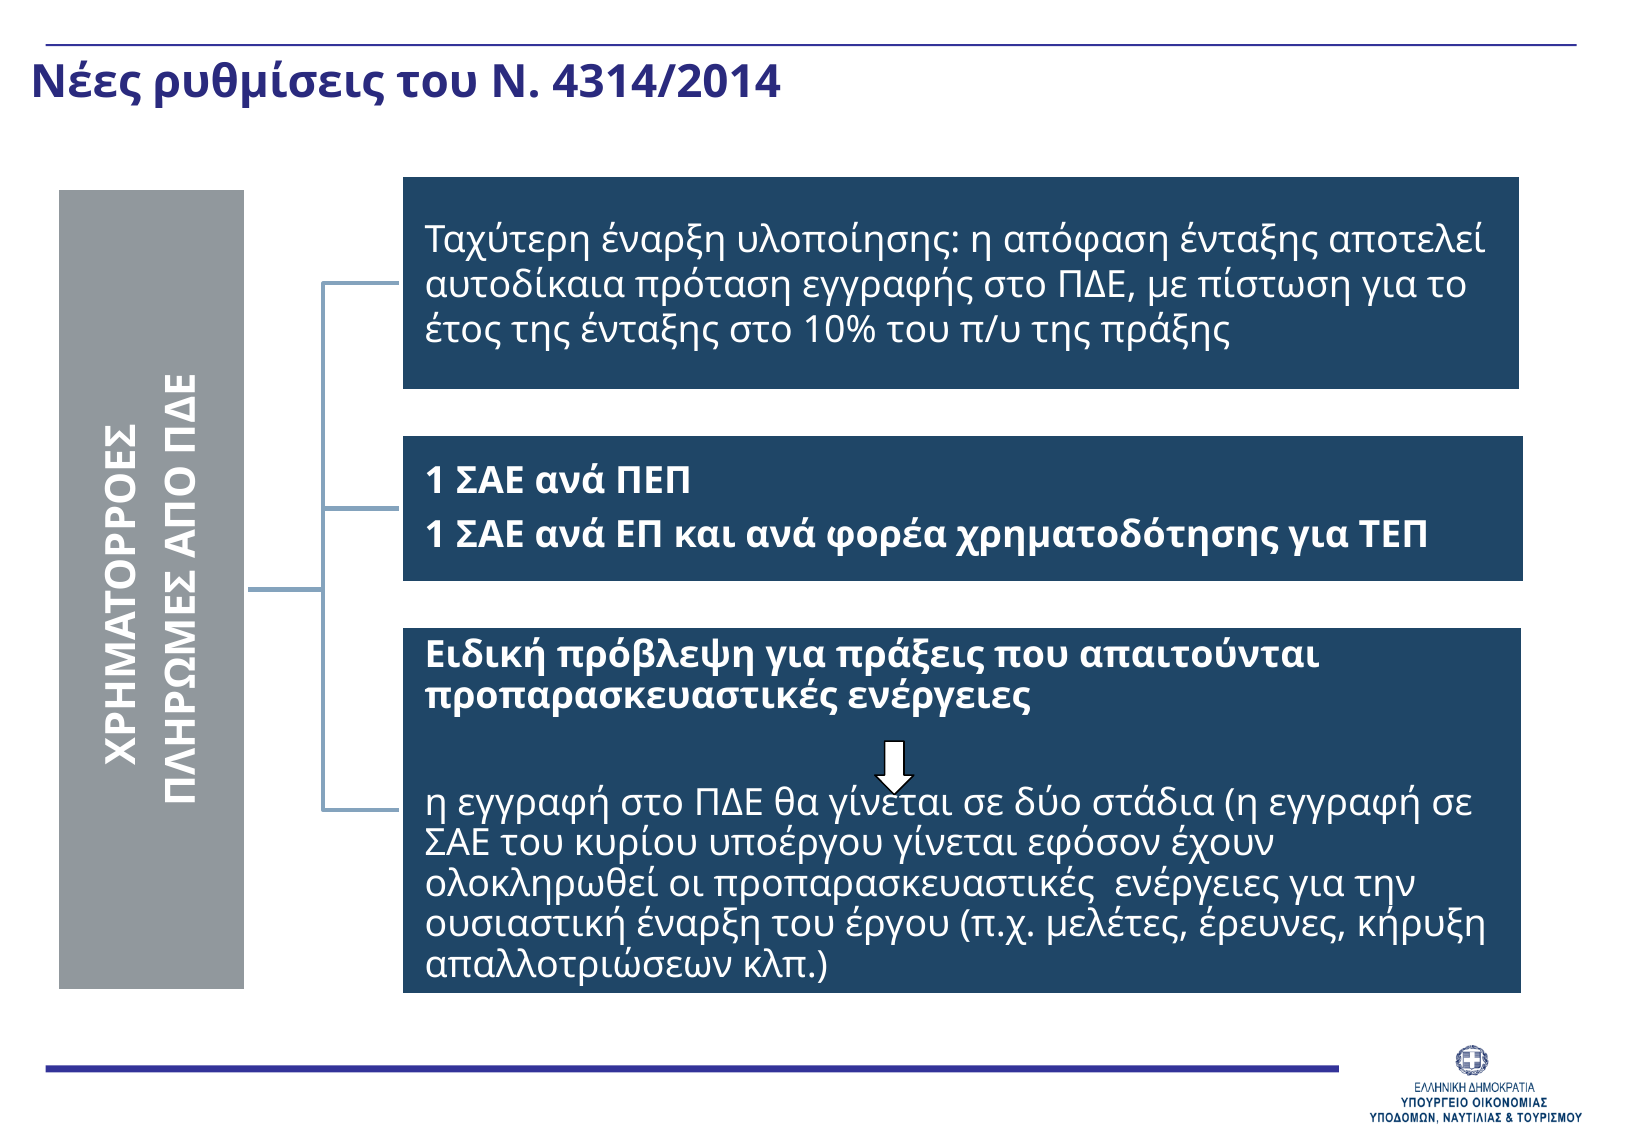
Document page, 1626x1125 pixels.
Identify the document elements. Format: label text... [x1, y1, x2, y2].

text_box Νέες ρυθμίσεις του Ν. 4314/2014 [29, 52, 1561, 120]
picture [1339, 1045, 1605, 1125]
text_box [56, 175, 1526, 995]
